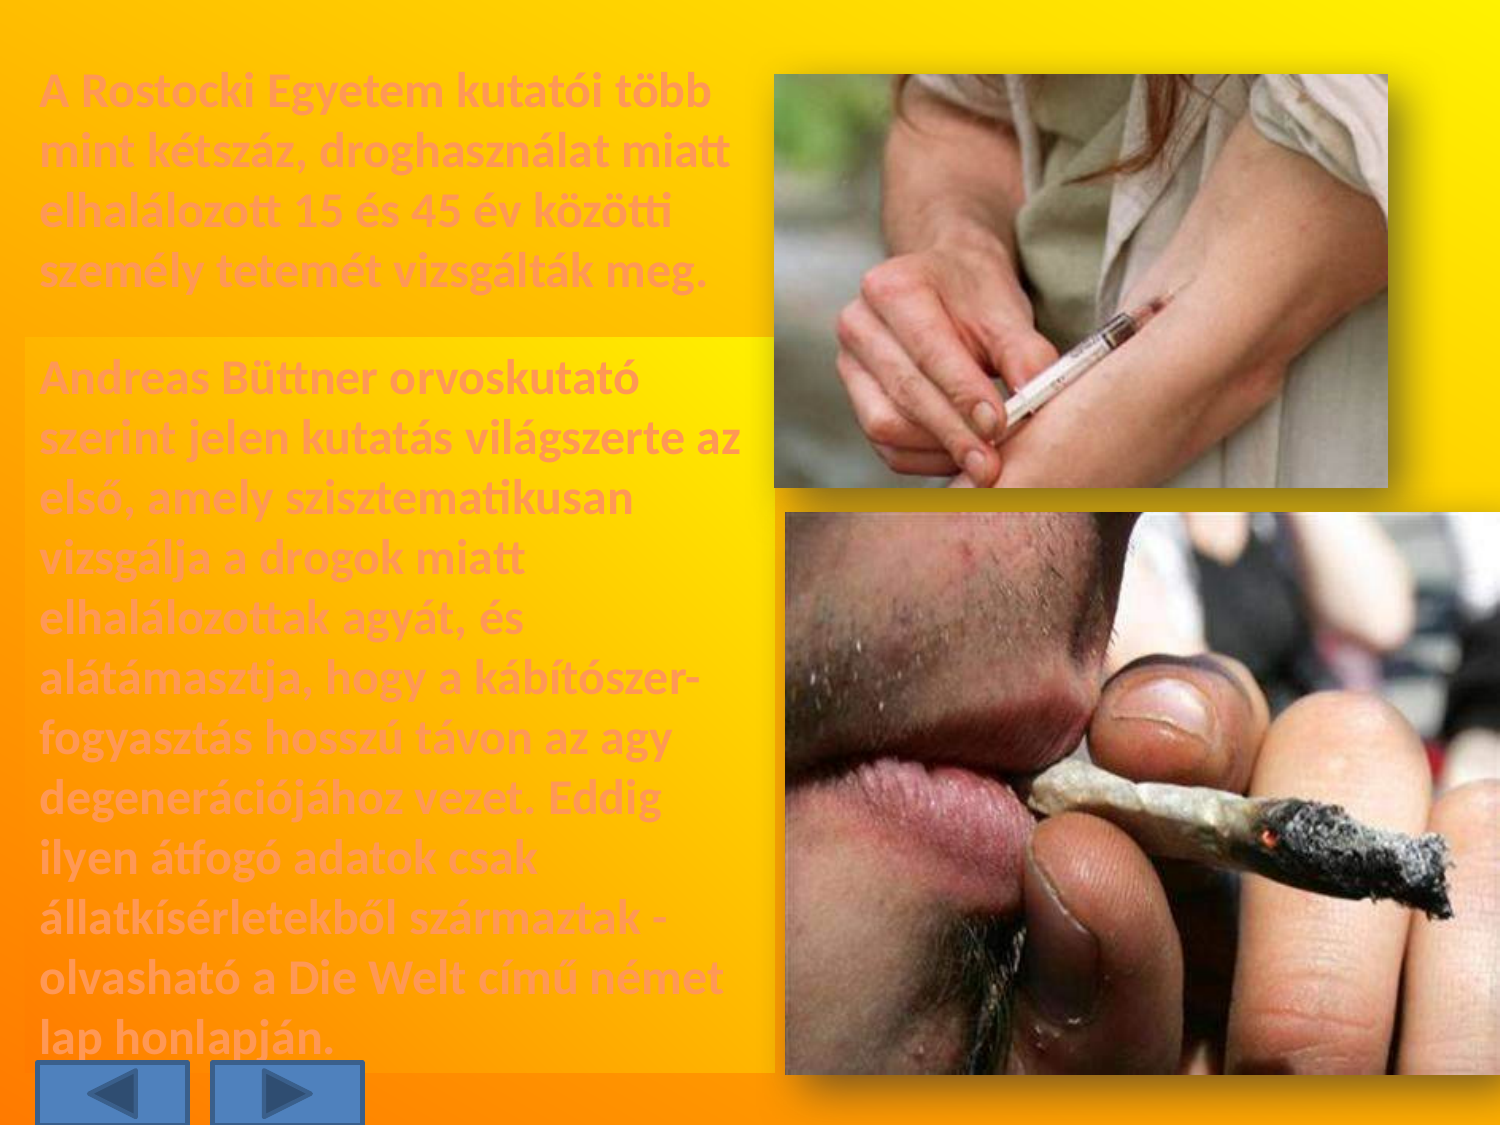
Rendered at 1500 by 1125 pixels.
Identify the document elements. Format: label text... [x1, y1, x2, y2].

text_box [210, 1060, 365, 1125]
text_box Andreas Büttner orvoskutató szerint jelen kutatás világszerte az első, amely szisztematikusan vizsgálja a drogok miatt elhalálozottak agyát, és alátámasztja, hogy a kábítószer-fogyasztás hosszú távon az agy degenerációjához vezet. Eddig ilyen átfogó adatok csak állatkísérletekből származtak - olvasható a Die Welt című német lap honlapján. [24, 337, 770, 1073]
text_box A Rostocki Egyetem kutatói több mint kétszáz, droghasználat miatt elhalálozott 15 és 45 év közötti személy tetemét vizsgálták meg. [24, 49, 775, 305]
text_box [35, 1060, 190, 1125]
picture [785, 512, 1500, 1076]
picture [774, 74, 1388, 488]
